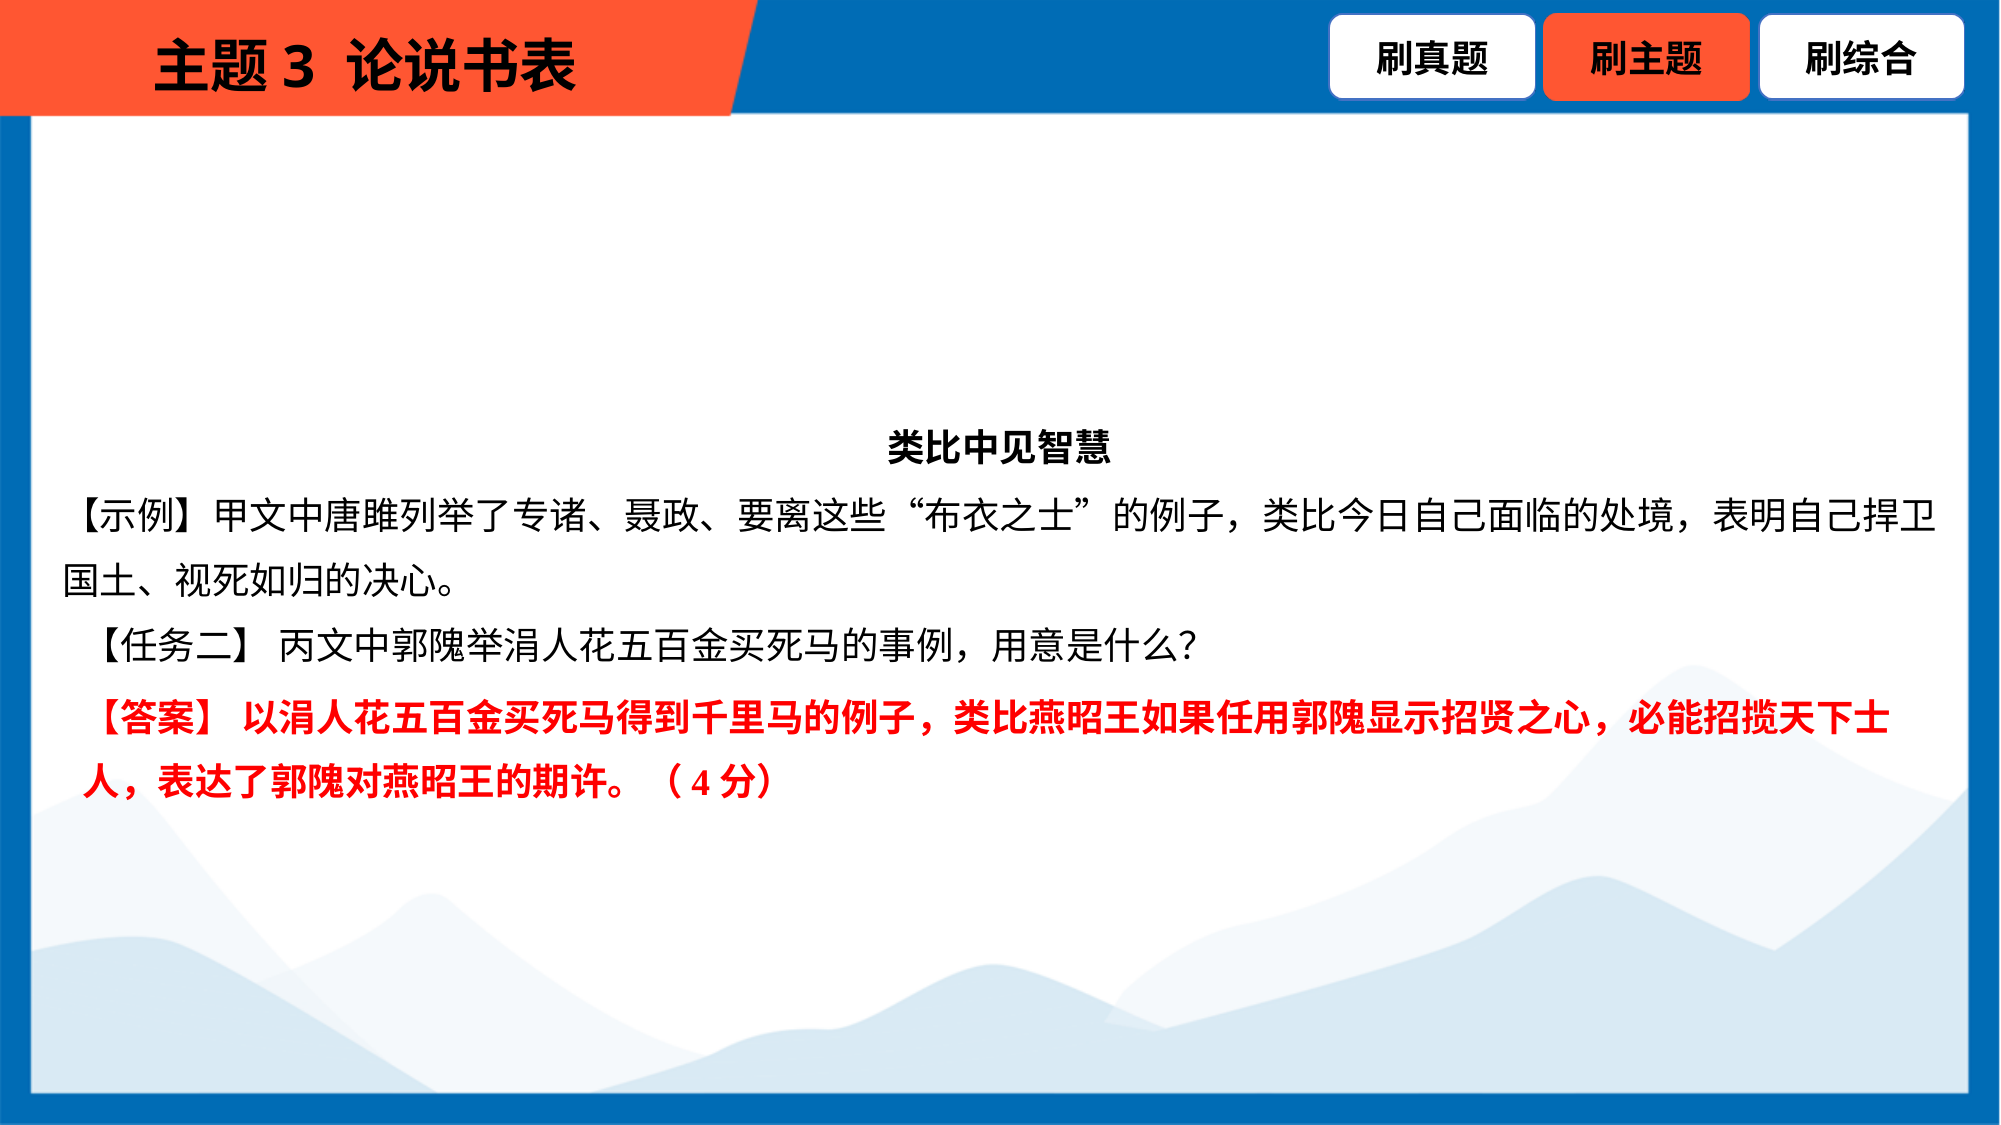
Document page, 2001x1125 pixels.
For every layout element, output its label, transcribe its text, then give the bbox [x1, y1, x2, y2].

text_box 【任务二】 丙文中郭隗举涓人花五百金买死马的事例，用意是什么？ [82, 602, 1917, 661]
text_box 类比中见智慧 【示例】甲文中唐雎列举了专诸、聂政、要离这些“布衣之士”的例子，类比今日自己面临的处境，表明自己捍卫 国土、视死如归的决心。 [82, 399, 1917, 596]
picture [0, 0, 2000, 1125]
text_box 【答案】 以涓人花五百金买死马得到千里马的例子，类比燕昭王如果任用郭隗显示招贤之心，必能招揽天下士 人，表达了郭隗对燕昭王的期许。（4分） [82, 669, 1917, 797]
